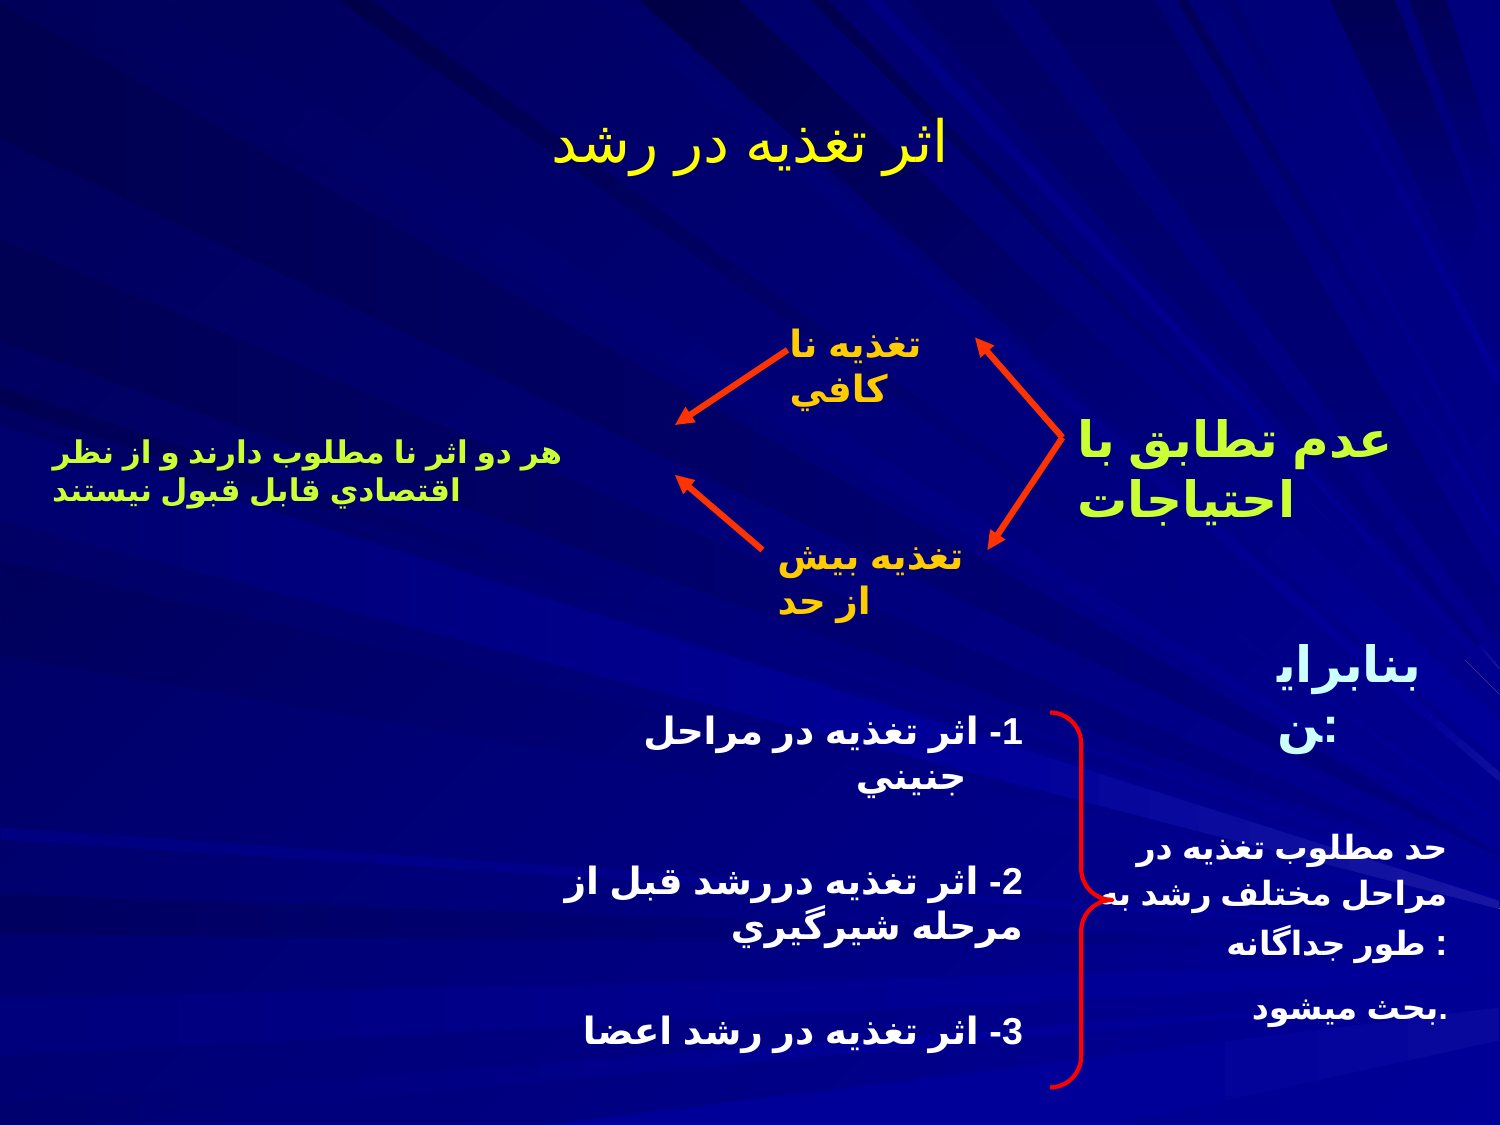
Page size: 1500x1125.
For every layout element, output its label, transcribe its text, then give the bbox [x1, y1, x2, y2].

text_box تغذيه بيش از حد [762, 524, 1000, 630]
text_box [675, 349, 788, 424]
text_box حد مطلوب تغذيه در مراحل مختلف رشد به طور جداگانه : بحث ميشود. [1082, 812, 1463, 1034]
text_box تغذيه نا كافي [774, 312, 988, 418]
text_box 3- اثر تغذيه در رشد اعضا [424, 999, 1038, 1060]
text_box بنابراين: [1262, 624, 1438, 760]
text_box هر دو اثر نا مطلوب دارند و از نظر اقتصادي قابل قبول نيستند [37, 424, 700, 515]
text_box 1- اثر تغذيه در مراحل جنيني [624, 699, 1038, 805]
text_box [1049, 712, 1113, 1088]
text_box عدم تطابق با احتياجات [1062, 399, 1500, 535]
text_box 2- اثر تغذيه دررشد قبل از مرحله شيرگيري [462, 849, 1038, 955]
title اثر تغذيه در رشد [74, 45, 1426, 234]
